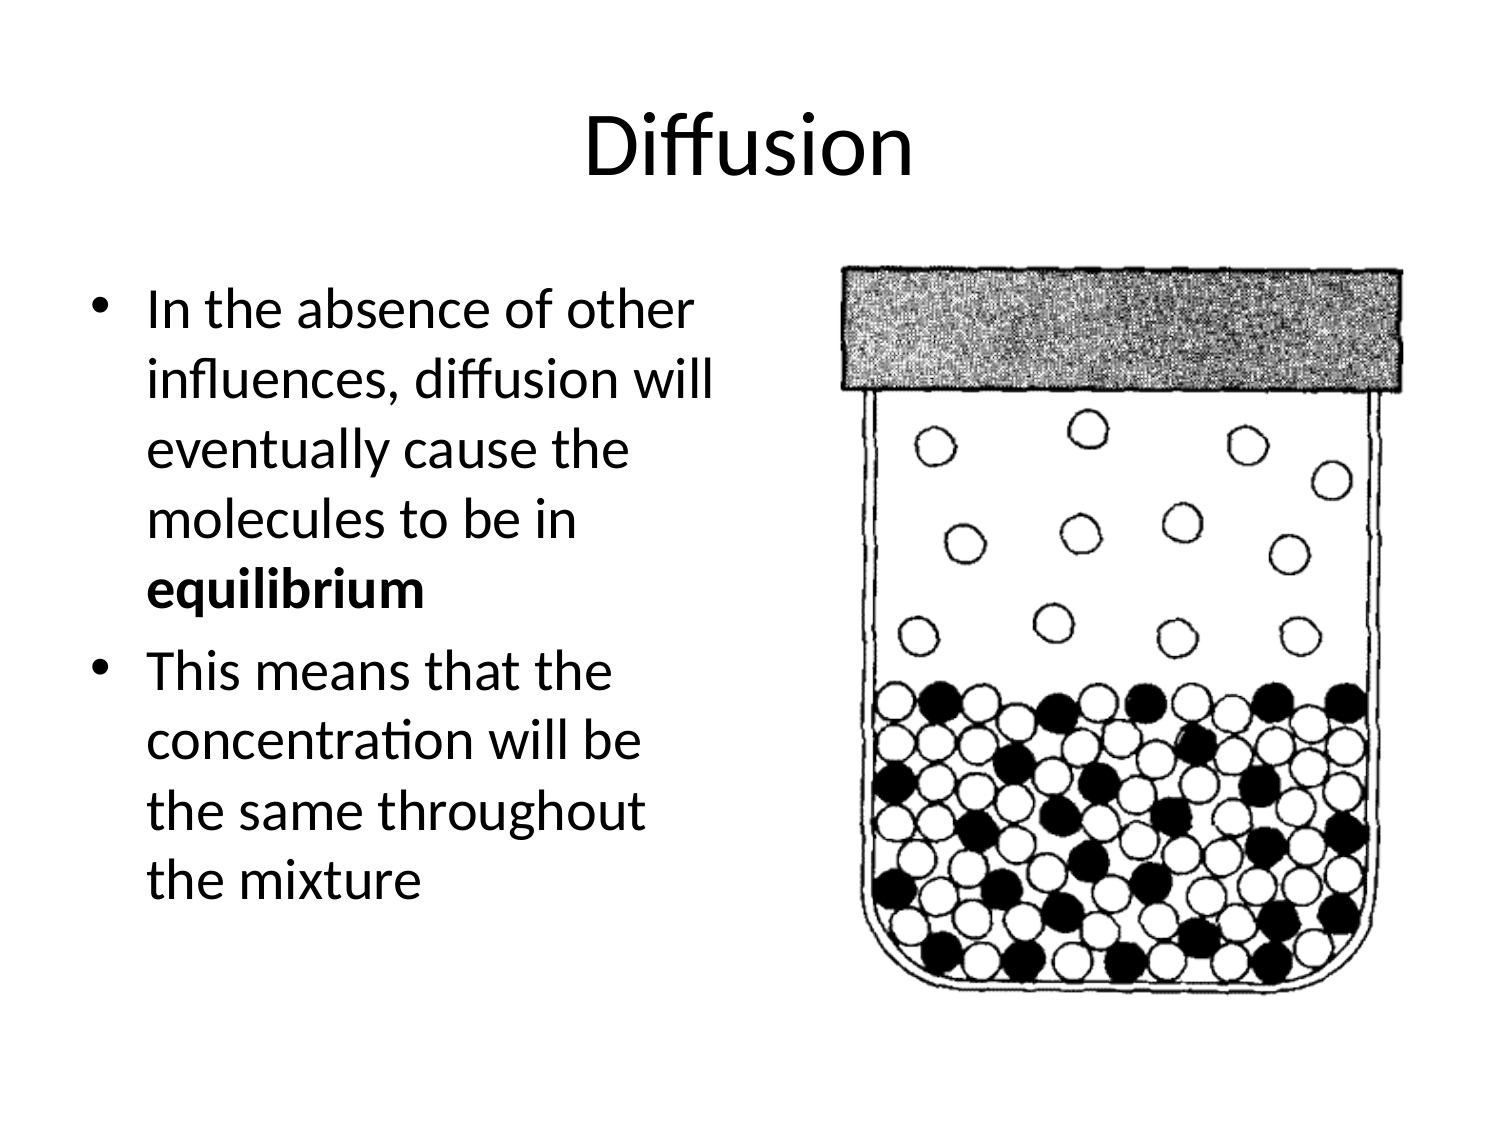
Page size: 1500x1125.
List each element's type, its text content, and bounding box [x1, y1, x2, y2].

title Diffusion [75, 45, 1425, 233]
list In the absence of other influences, diffusion will eventually cause the molecules to be in equilibrium This means that the concentration will be the same throughout the mixture [75, 262, 738, 1005]
picture [812, 237, 1426, 1030]
